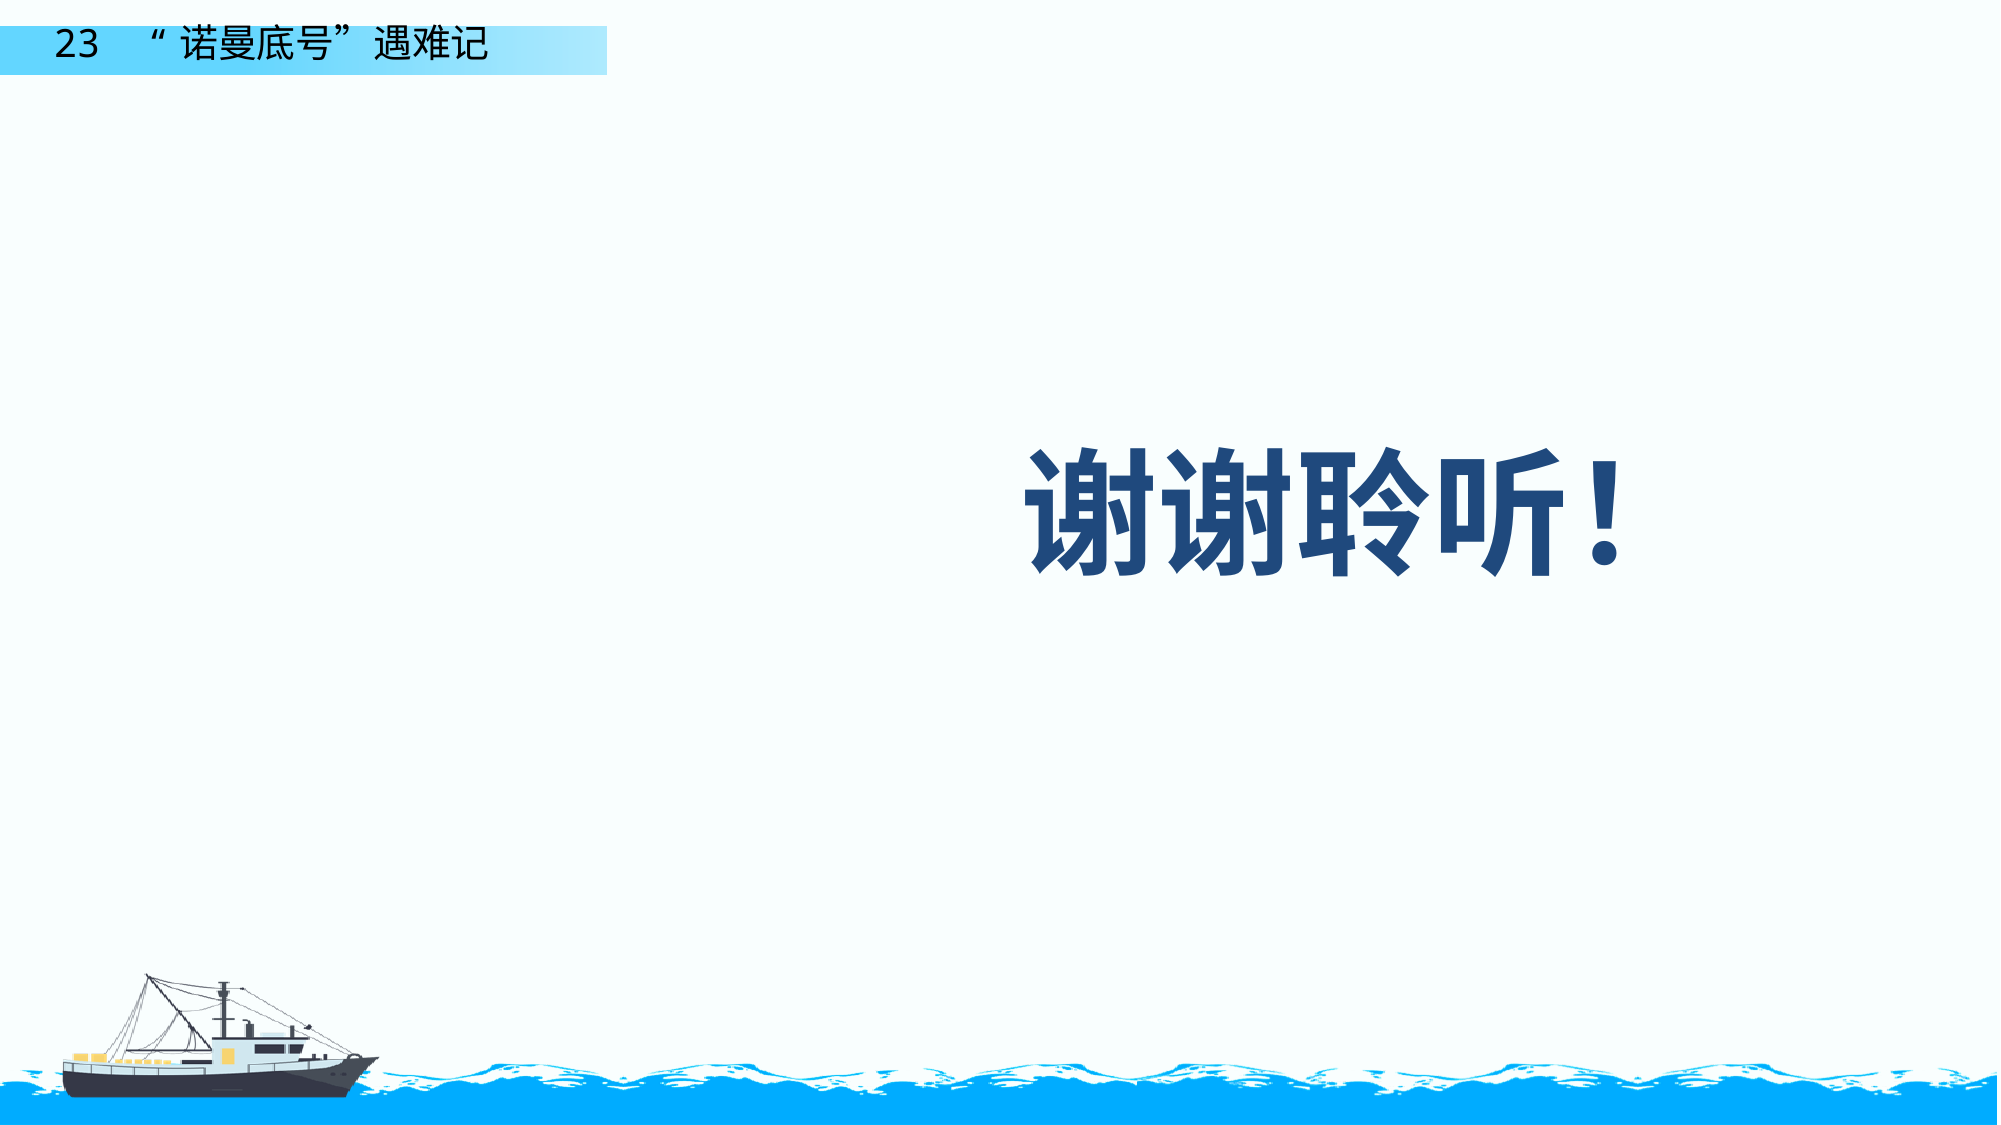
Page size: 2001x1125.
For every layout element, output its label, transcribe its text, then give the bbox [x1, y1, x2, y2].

picture [1232, 1082, 1270, 1087]
text_box 谢谢聆听！ [1005, 419, 1723, 599]
picture [0, 940, 2000, 1125]
